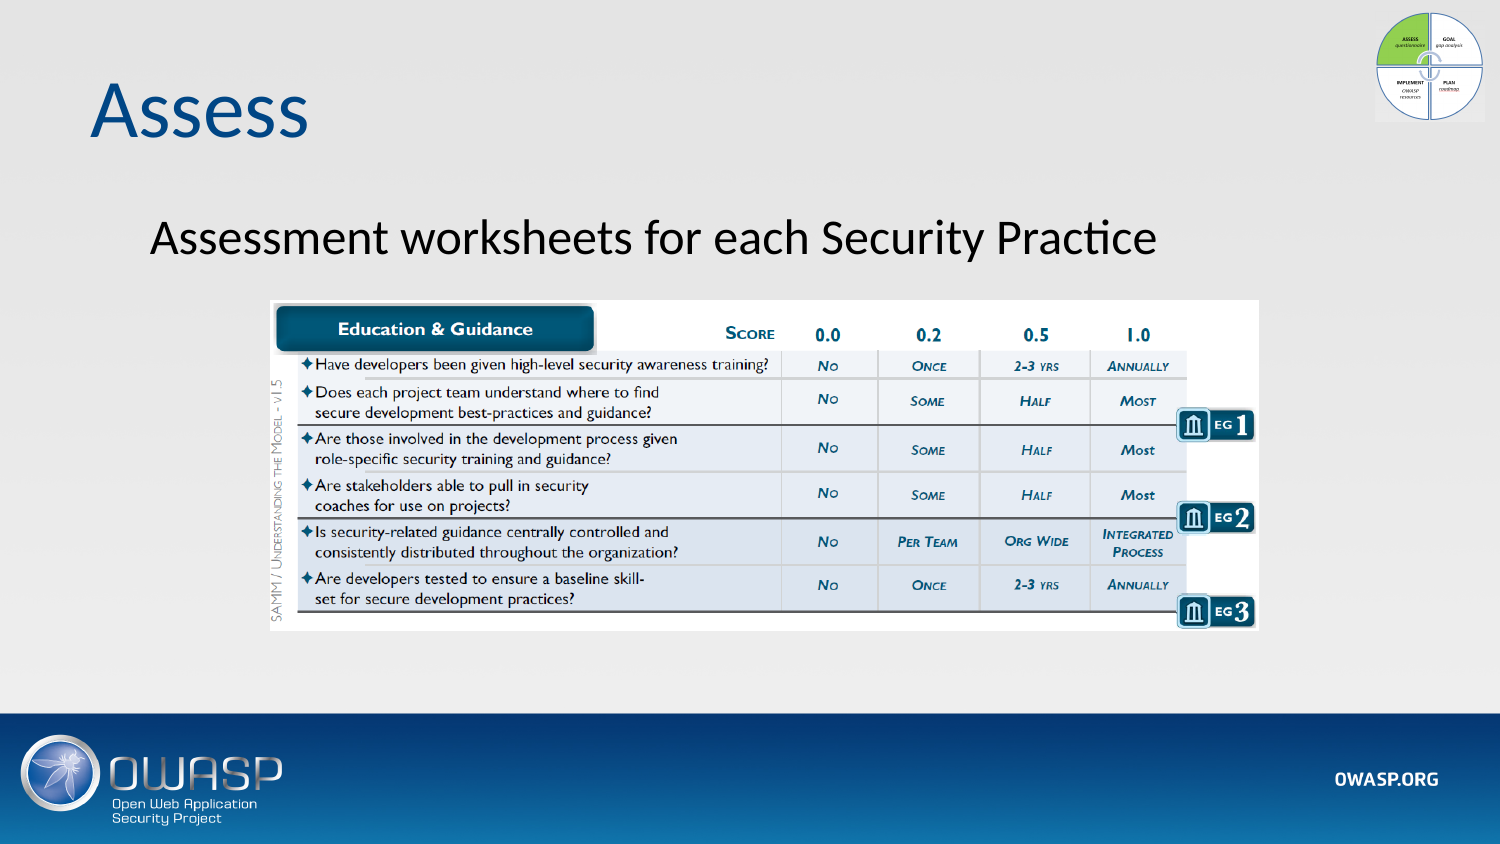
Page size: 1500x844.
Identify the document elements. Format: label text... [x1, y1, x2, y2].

title Assess [75, 33, 1425, 175]
picture [0, 0, 1500, 844]
list Assessment worksheets for each Security Practice [75, 196, 1425, 705]
